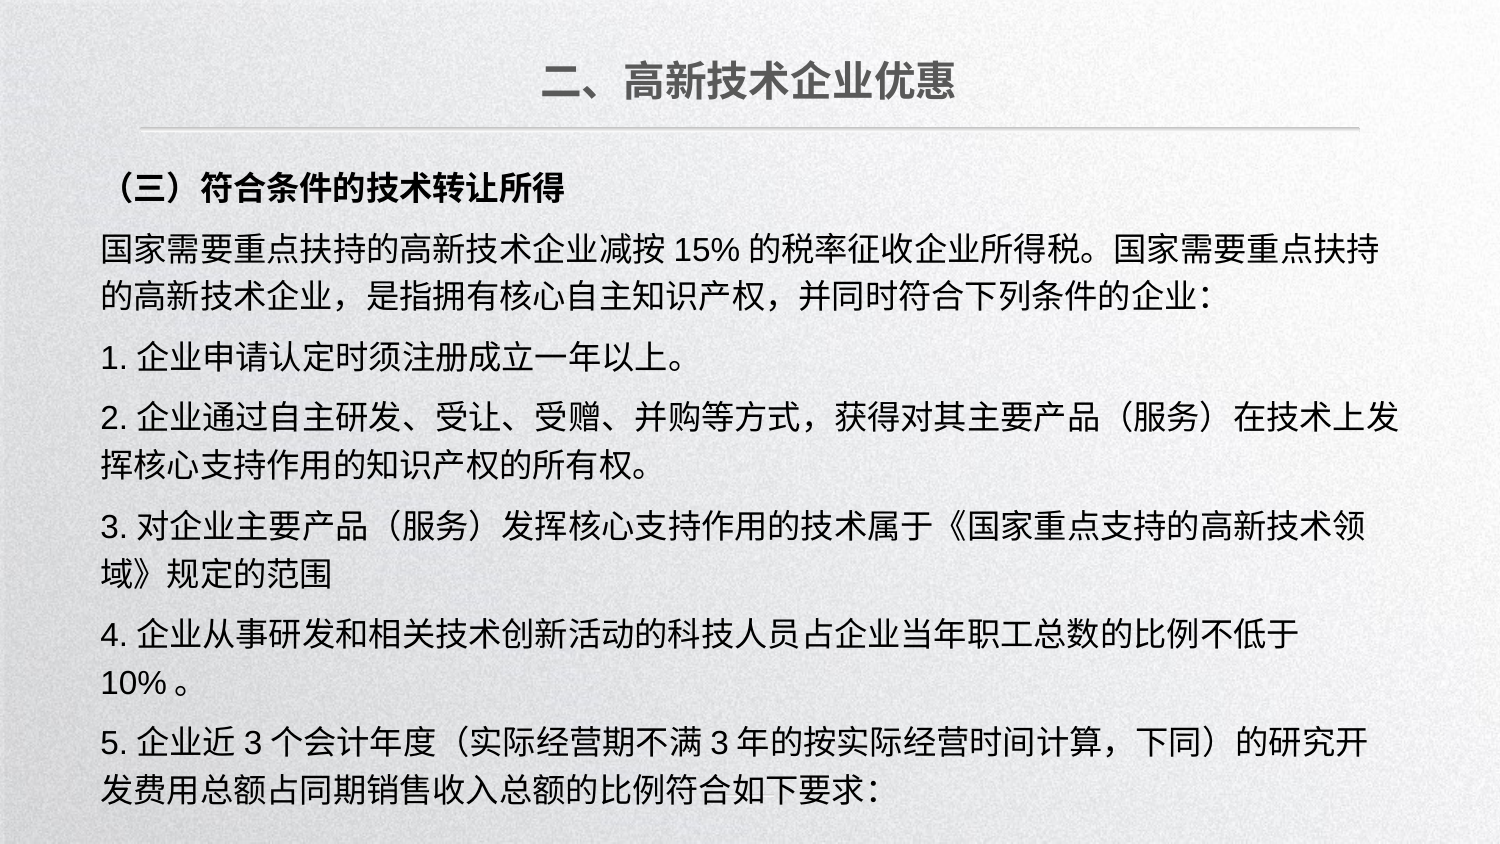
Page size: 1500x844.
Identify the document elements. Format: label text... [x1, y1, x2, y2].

text_box （三）符合条件的技术转让所得 国家需要重点扶持的高新技术企业减按15%的税率征收企业所得税。国家需要重点扶持的高新技术企业，是指拥有核心自主知识产权，并同时符合下列条件的企业： 1.企业申请认定时须注册成立一年以上。 2.企业通过自主研发、受让、受赠、并购等方式，获得对其主要产品（服务）在技术上发挥核心支持作用的知识产权的所有权。 3.对企业主要产品（服务）发挥核心支持作用的技术属于《国家重点支持的高新技术领域》规定的范围 4.企业从事研发和相关技术创新活动的科技人员占企业当年职工总数的比例不低于10%。 5.企业近3个会计年度（实际经营期不满3年的按实际经营时间计算，下同）的研究开发费用总额占同期销售收入总额的比例符合如下要求： [100, 159, 1400, 810]
text_box 二、高新技术企业优惠 [459, 49, 1038, 111]
picture [0, 0, 1500, 844]
